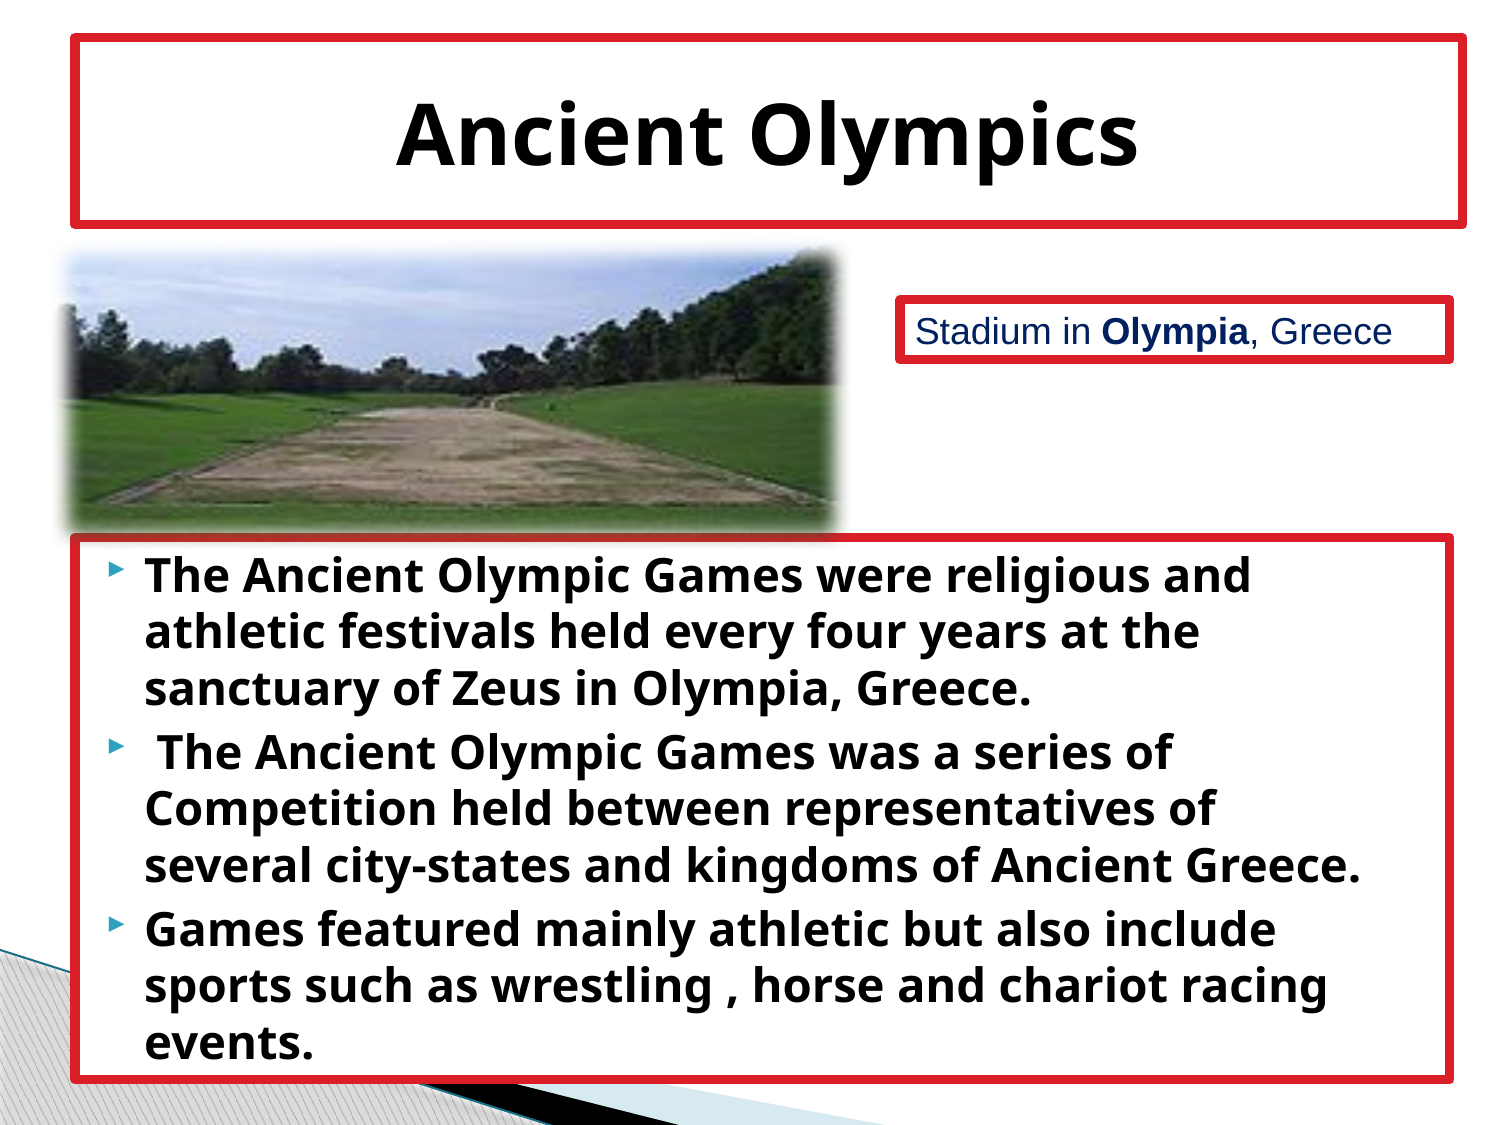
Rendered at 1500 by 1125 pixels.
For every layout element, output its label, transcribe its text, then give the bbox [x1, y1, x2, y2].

list The Ancient Olympic Games were religious and athletic festivals held every four years at the sanctuary of Zeus in Olympia, Greece. The Ancient Olympic Games was a series of Competition held between representatives of several city-states and kingdoms of Ancient Greece. Games featured mainly athletic but also include sports such as wrestling , horse and chariot racing events. [70, 533, 1454, 1084]
title Ancient Olympics [70, 33, 1467, 229]
text_box Stadium in Olympia, Greece [895, 295, 1454, 364]
picture [49, 237, 851, 551]
